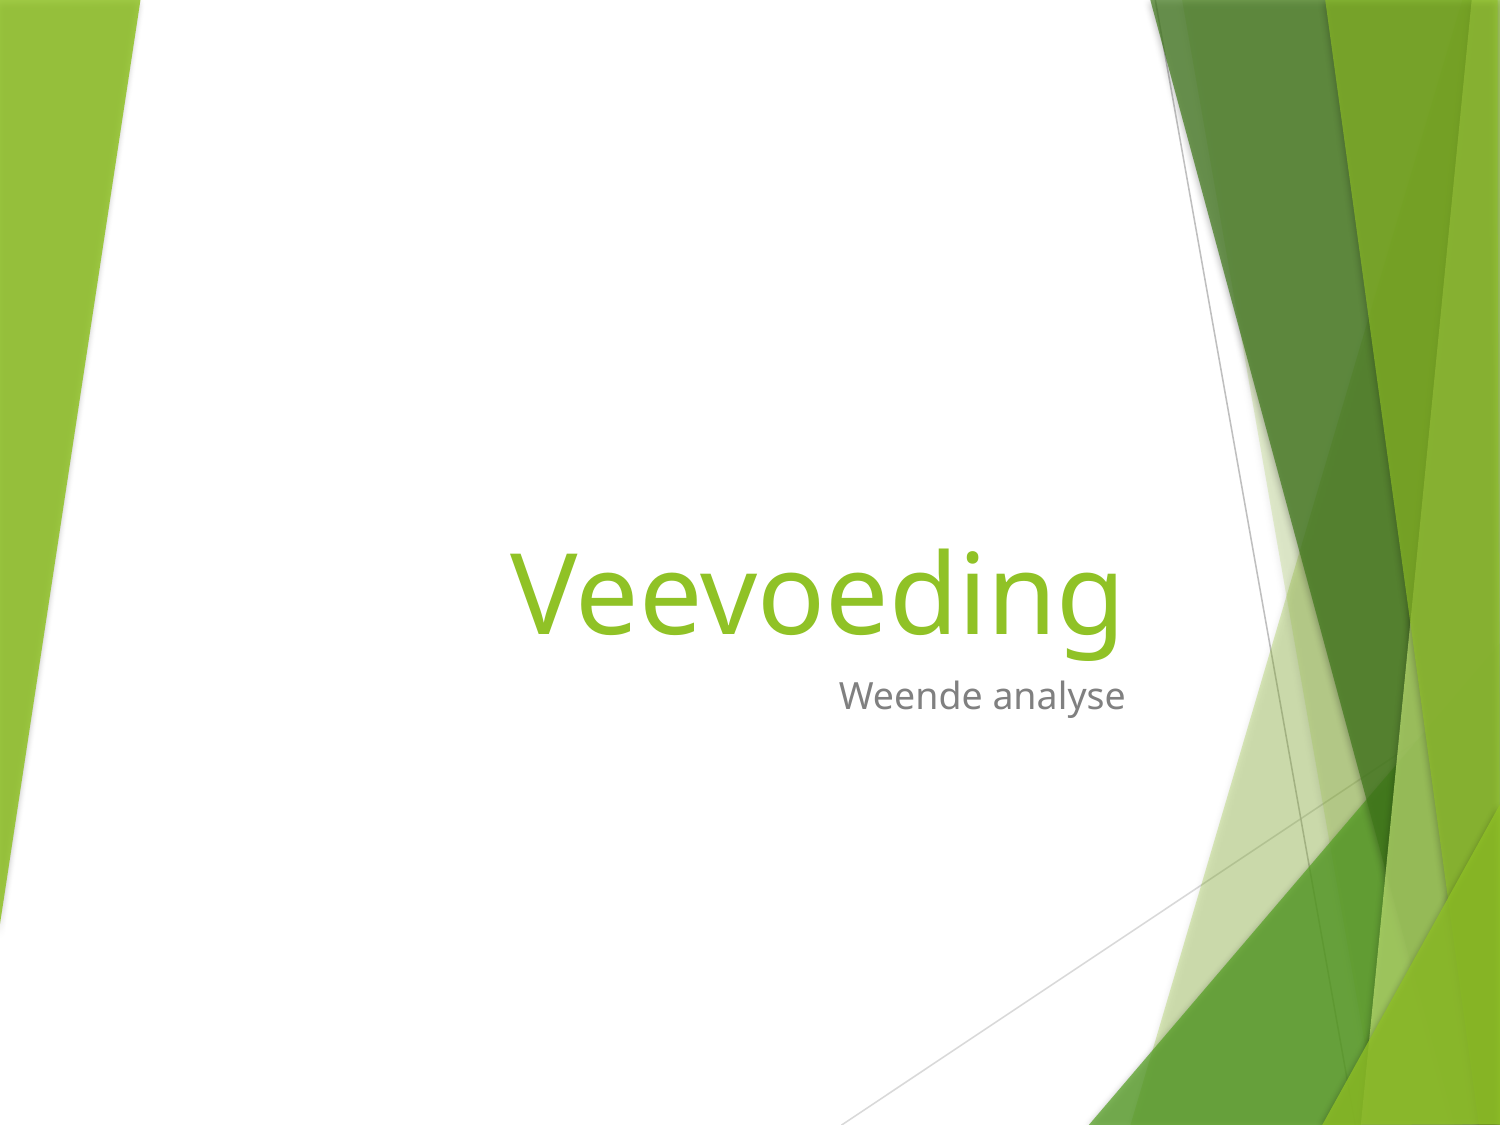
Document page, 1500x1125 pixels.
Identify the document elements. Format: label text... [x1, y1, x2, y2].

subtitle Weende analyse [185, 664, 1142, 845]
title Veevoeding [185, 394, 1142, 664]
